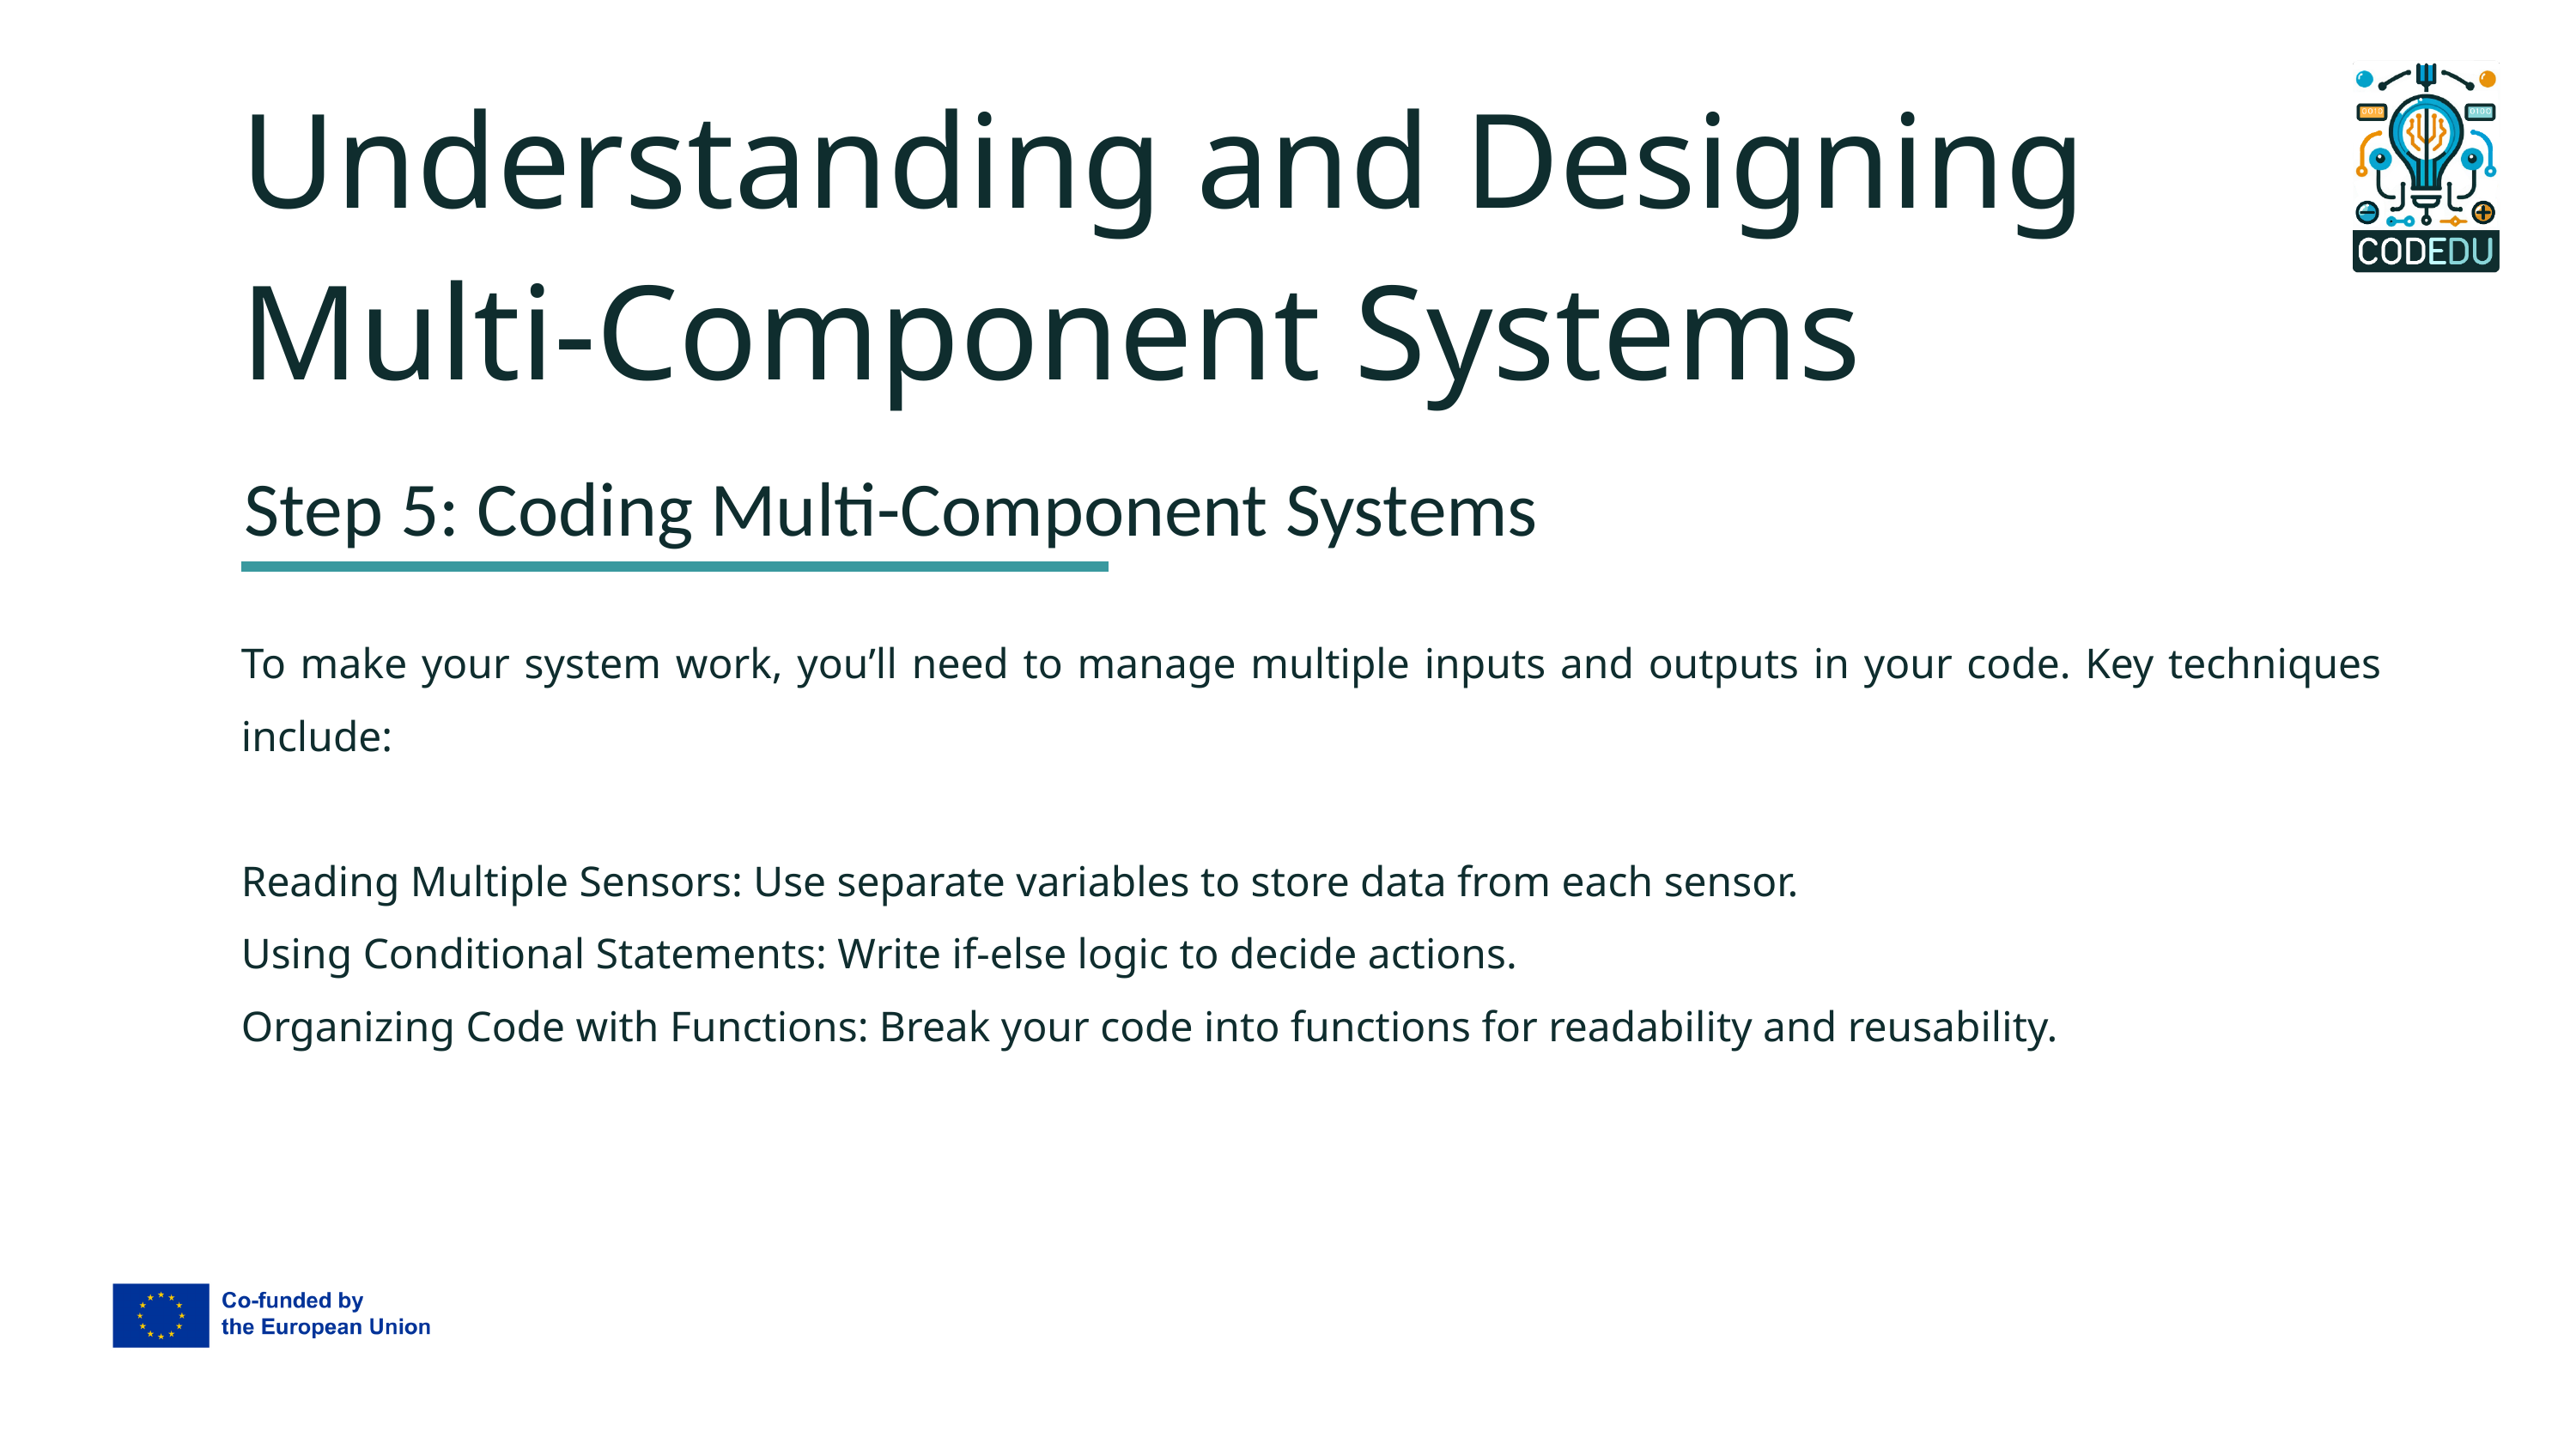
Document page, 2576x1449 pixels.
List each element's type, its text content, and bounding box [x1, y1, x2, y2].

picture [2221, 0, 2576, 395]
text_box Step 5: Coding Multi-Component Systems [244, 421, 2399, 552]
text_box To make your system work, you’ll need to manage multiple inputs and outputs in your code. Key techniques include: Reading Multiple Sensors: Use separate variables to store data from each sensor. Using Conditional Statements: Write if-else logic to decide actions. Organizing Code with Functions: Break your code into functions for readability and reusability. [240, 615, 2385, 1123]
text_box Understanding and Designing Multi-Component Systems [240, 61, 2226, 407]
text_box [107, 1278, 443, 1353]
